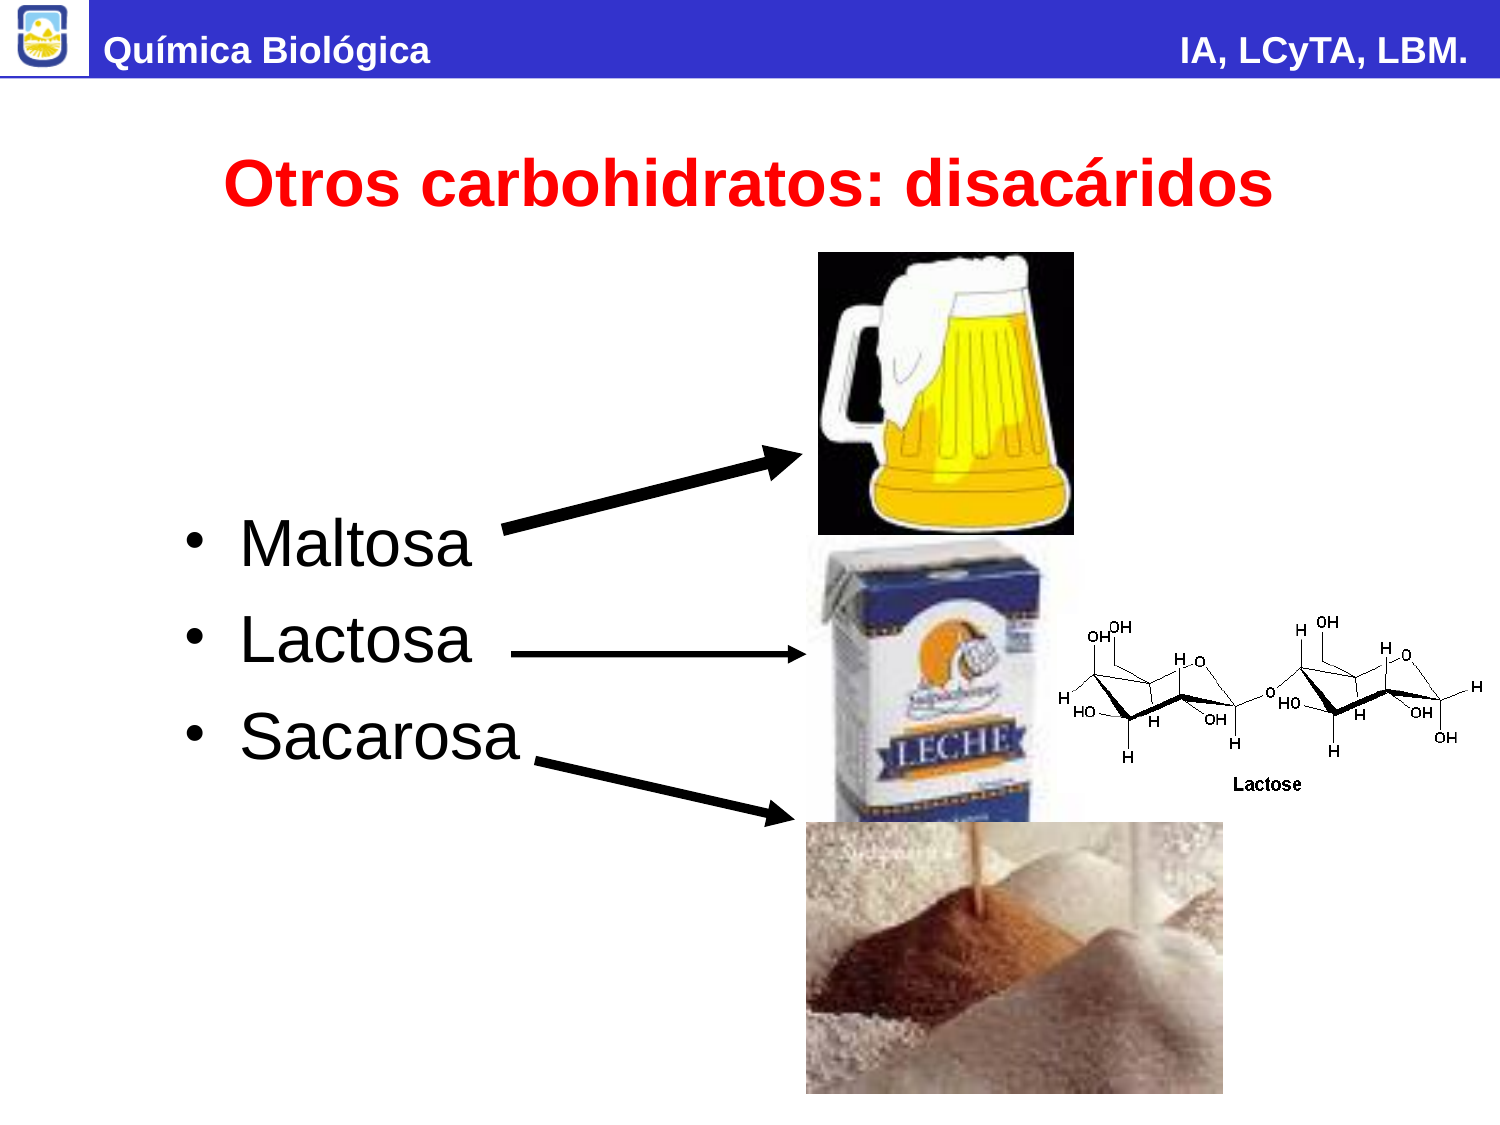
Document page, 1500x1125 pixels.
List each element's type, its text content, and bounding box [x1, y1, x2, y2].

list Maltosa Lactosa Sacarosa [168, 491, 584, 840]
picture [806, 252, 1483, 1095]
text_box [0, 0, 1500, 83]
text_box [511, 648, 801, 661]
text_box [534, 760, 795, 823]
title Otros carbohidratos: disacáridos [75, 128, 1425, 233]
text_box [502, 450, 803, 530]
